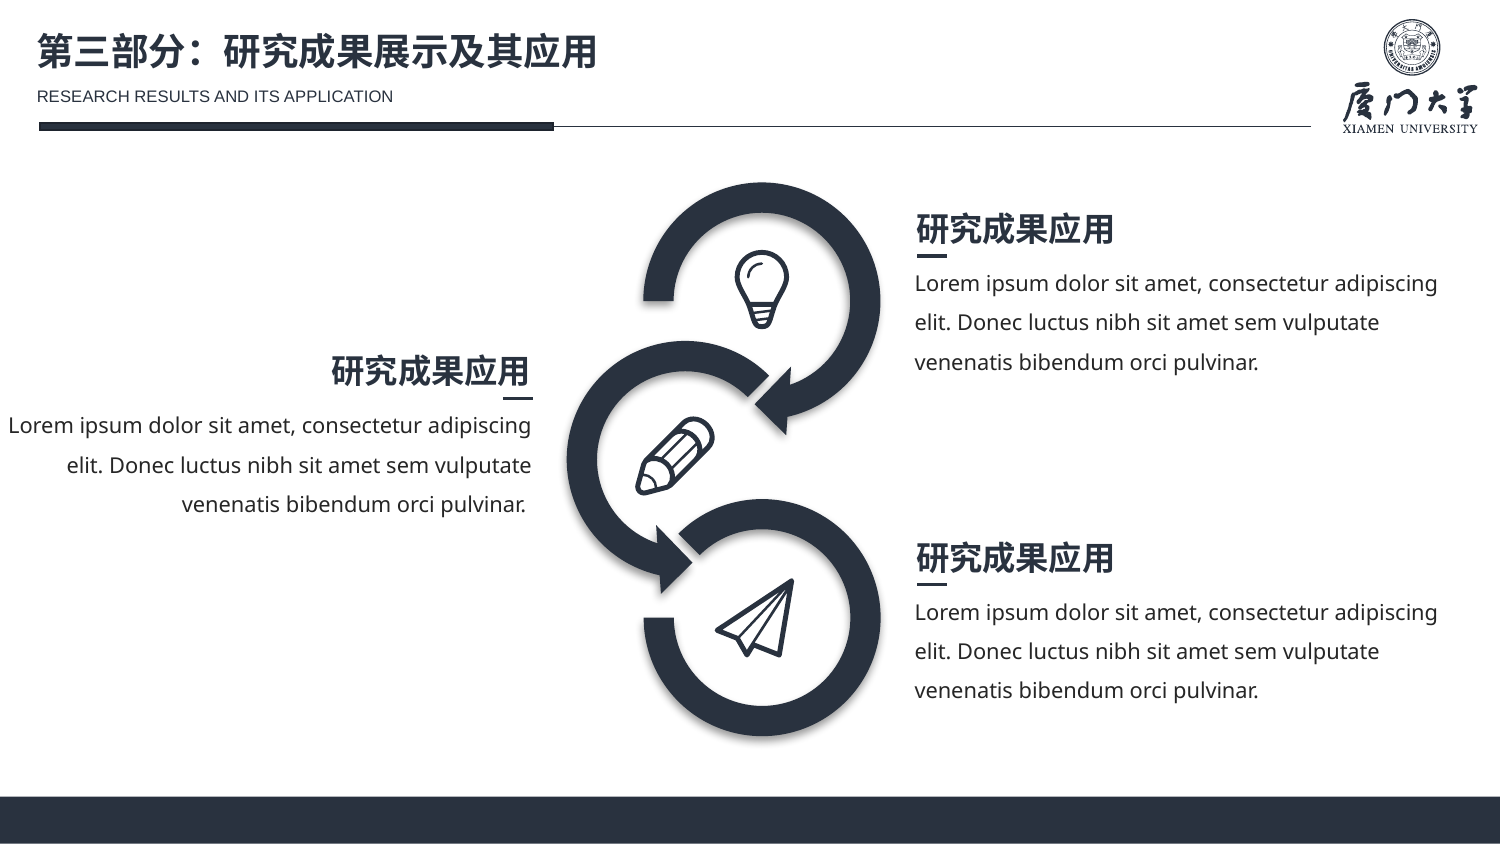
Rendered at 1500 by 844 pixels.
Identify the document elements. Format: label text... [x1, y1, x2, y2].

text_box [642, 181, 882, 438]
text_box Lorem ipsum dolor sit amet, consectetur adipiscing elit. Donec luctus nibh sit amet sem vulputate venenatis bibendum orci pulvinar. [0, 391, 548, 525]
text_box 研究成果应用 [901, 200, 1131, 249]
text_box Lorem ipsum dolor sit amet, consectetur adipiscing elit. Donec luctus nibh sit amet sem vulputate venenatis bibendum orci pulvinar. [899, 577, 1460, 711]
text_box [635, 416, 715, 496]
text_box 研究成果应用 [901, 529, 1131, 577]
text_box [565, 339, 771, 597]
text_box 研究成果应用 [316, 342, 546, 391]
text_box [734, 249, 790, 330]
text_box RESEARCH RESULTS AND ITS APPLICATION [22, 78, 410, 114]
text_box 第三部分：研究成果展示及其应用 [21, 21, 614, 81]
text_box Lorem ipsum dolor sit amet, consectetur adipiscing elit. Donec luctus nibh sit amet sem vulputate venenatis bibendum orci pulvinar. [899, 249, 1460, 382]
text_box [642, 498, 882, 738]
text_box [714, 578, 795, 658]
